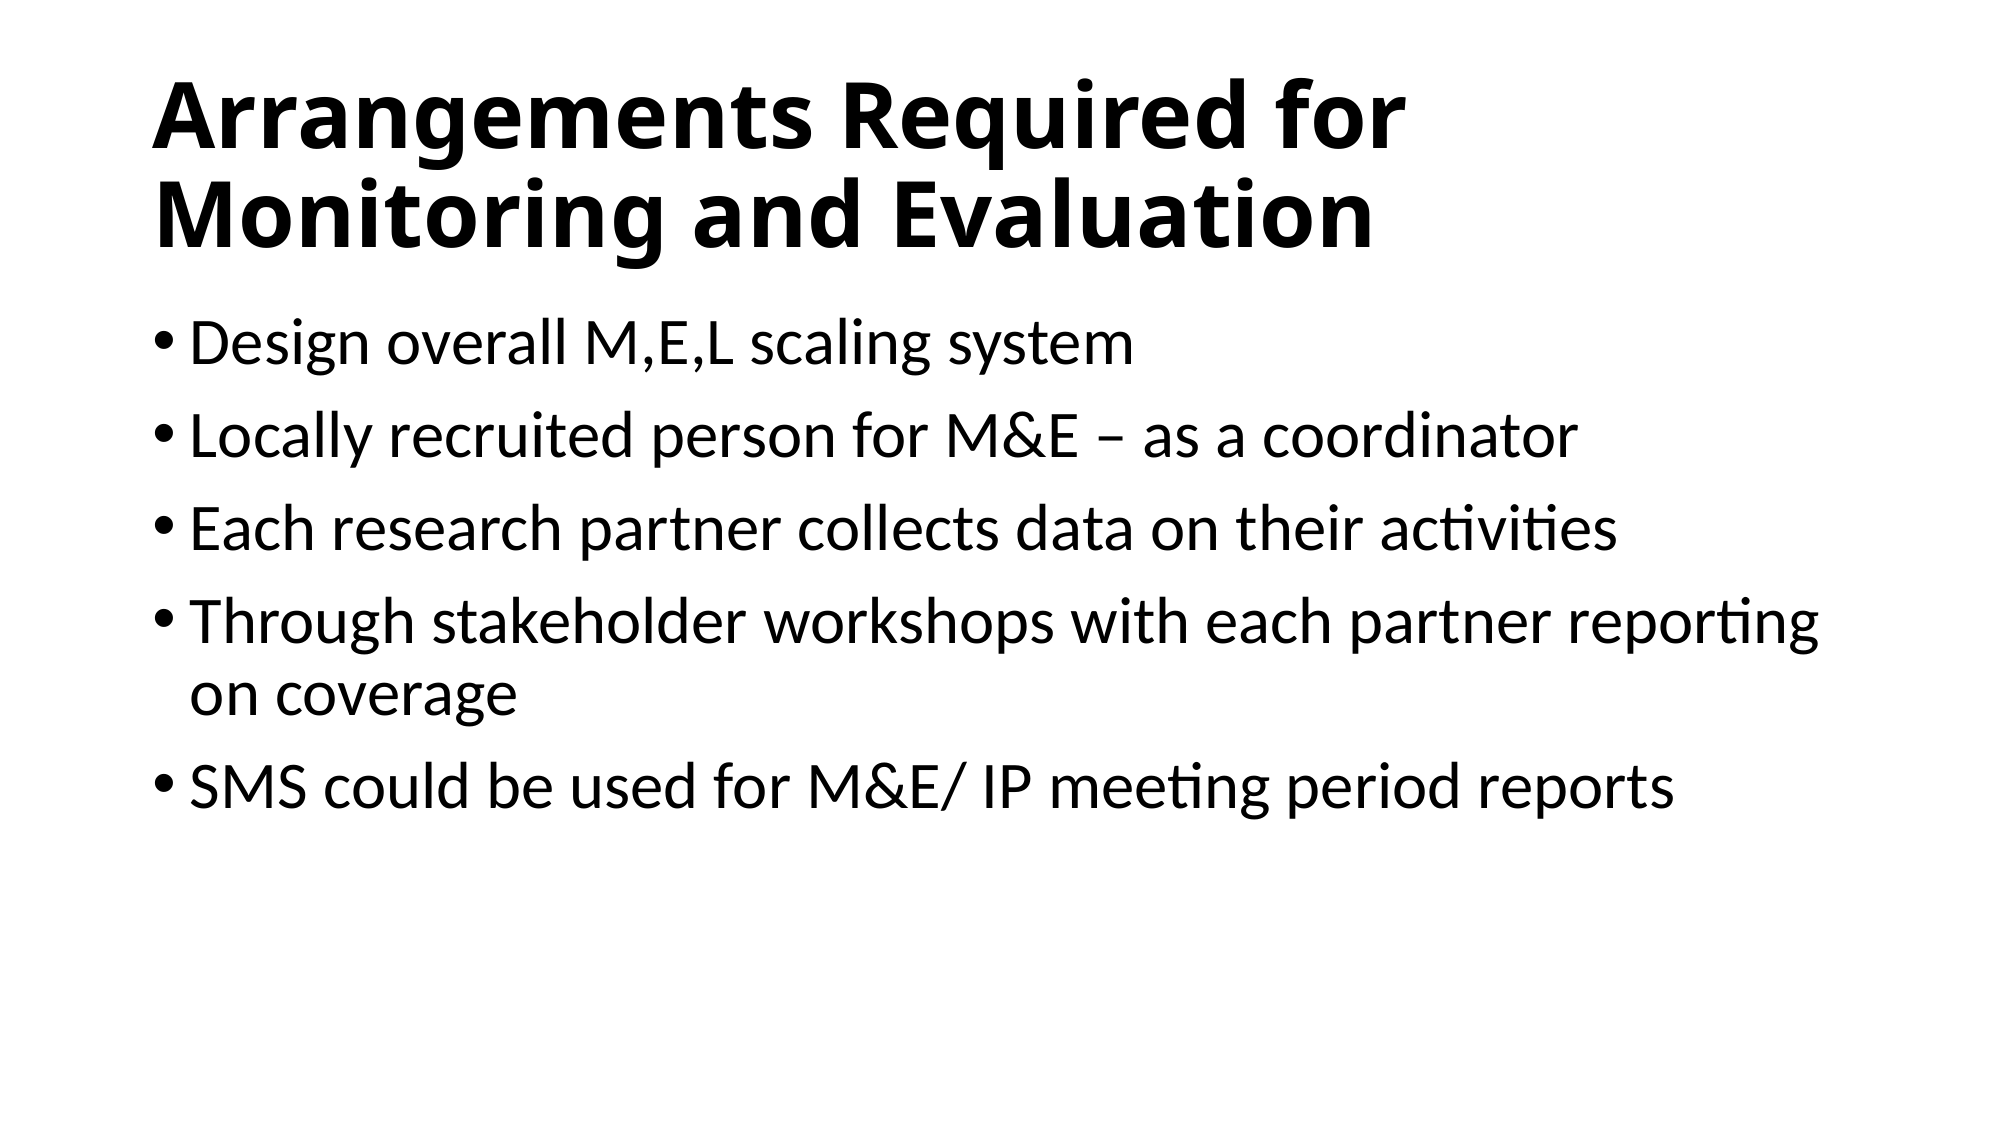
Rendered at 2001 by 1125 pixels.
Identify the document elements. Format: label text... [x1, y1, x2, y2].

list Design overall M,E,L scaling system Locally recruited person for M&E – as a coordinator Each research partner collects data on their activities Through stakeholder workshops with each partner reporting on coverage SMS could be used for M&E/ IP meeting period reports [137, 299, 1863, 1014]
title Arrangements Required for Monitoring and Evaluation [137, 59, 1863, 278]
